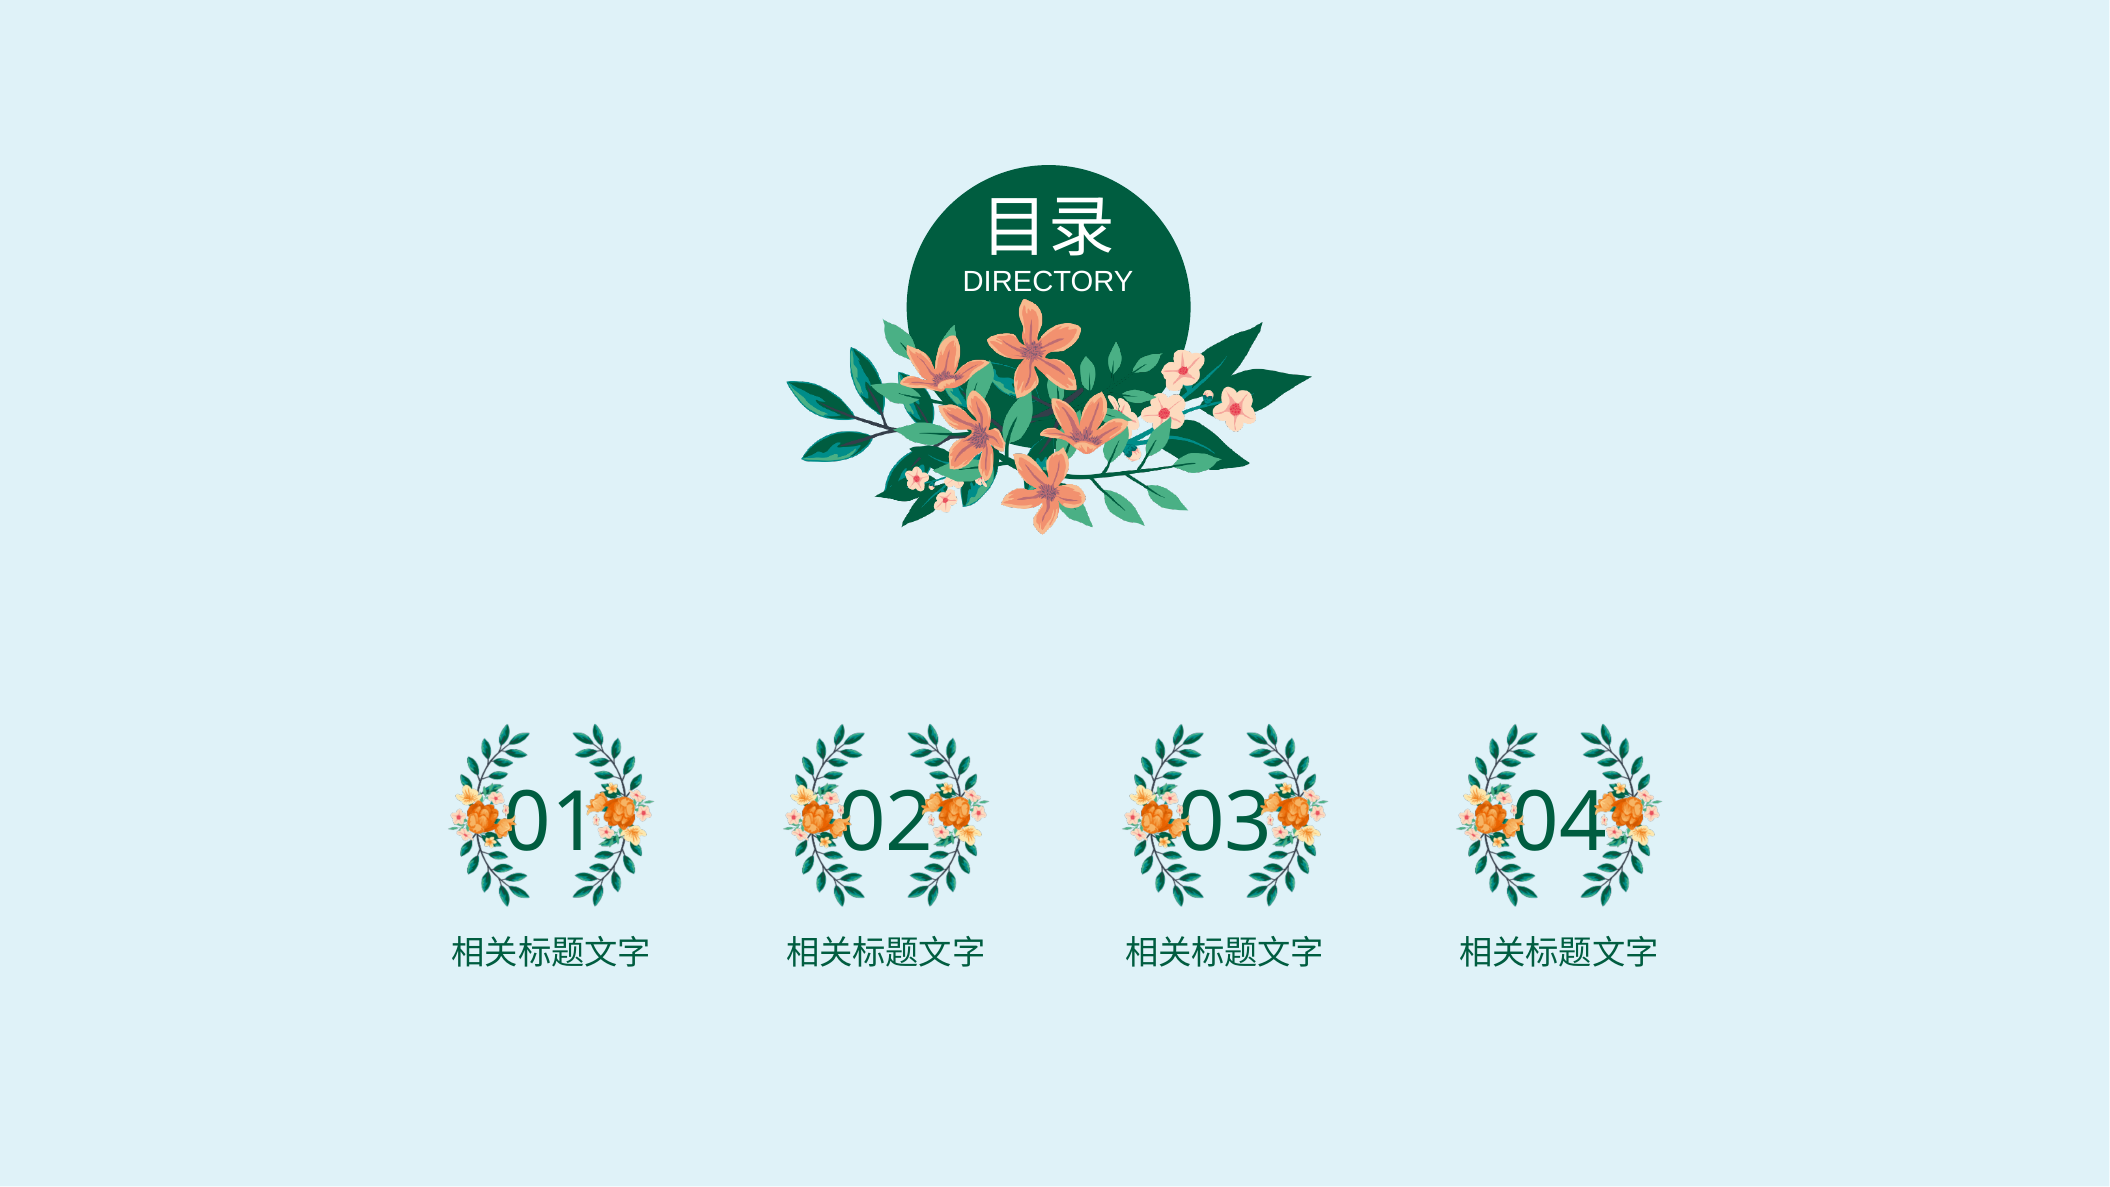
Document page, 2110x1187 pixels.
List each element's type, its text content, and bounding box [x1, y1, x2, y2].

text_box DIRECTORY [948, 255, 1149, 288]
text_box 相关标题文字 [1444, 923, 1674, 979]
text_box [447, 719, 655, 911]
text_box [906, 190, 966, 288]
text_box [1455, 719, 1663, 911]
text_box 相关标题文字 [1110, 923, 1340, 979]
text_box [991, 164, 1106, 176]
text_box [1121, 719, 1329, 911]
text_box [782, 719, 990, 911]
text_box [1130, 189, 1191, 288]
text_box 相关标题文字 [771, 923, 1001, 979]
text_box 相关标题文字 [436, 923, 666, 979]
picture [782, 288, 1316, 549]
text_box 目录 [966, 176, 1130, 255]
